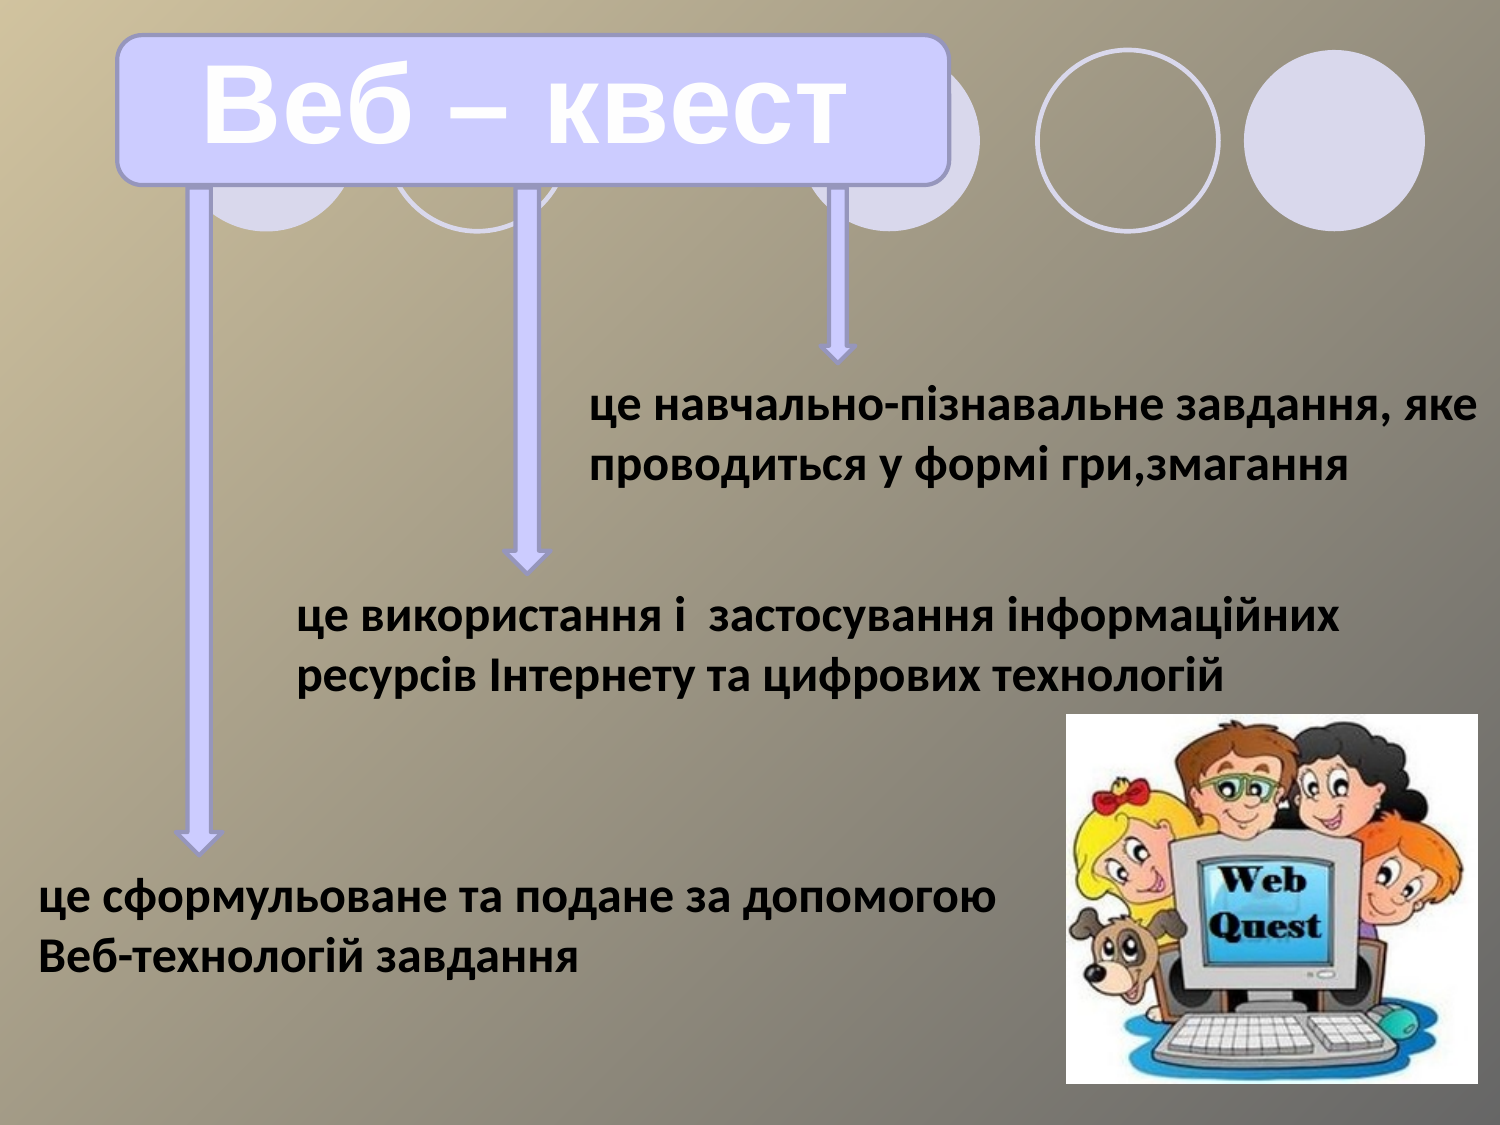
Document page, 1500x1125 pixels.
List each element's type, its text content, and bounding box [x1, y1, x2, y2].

text_box [118, 174, 948, 188]
text_box це навчально-пізнавальне завдання, яке проводиться у формі гри,змагання [574, 363, 1500, 498]
text_box це використання і застосування інформаційних ресурсів Інтернету та цифрових технологій [281, 574, 1500, 709]
text_box [173, 185, 225, 858]
text_box це сформульоване та подане за допомогою Веб-технологій завдання [23, 855, 1032, 991]
picture [1066, 714, 1478, 1084]
text_box [501, 185, 553, 577]
text_box [818, 185, 858, 366]
text_box Веб – квест [105, 23, 1043, 174]
